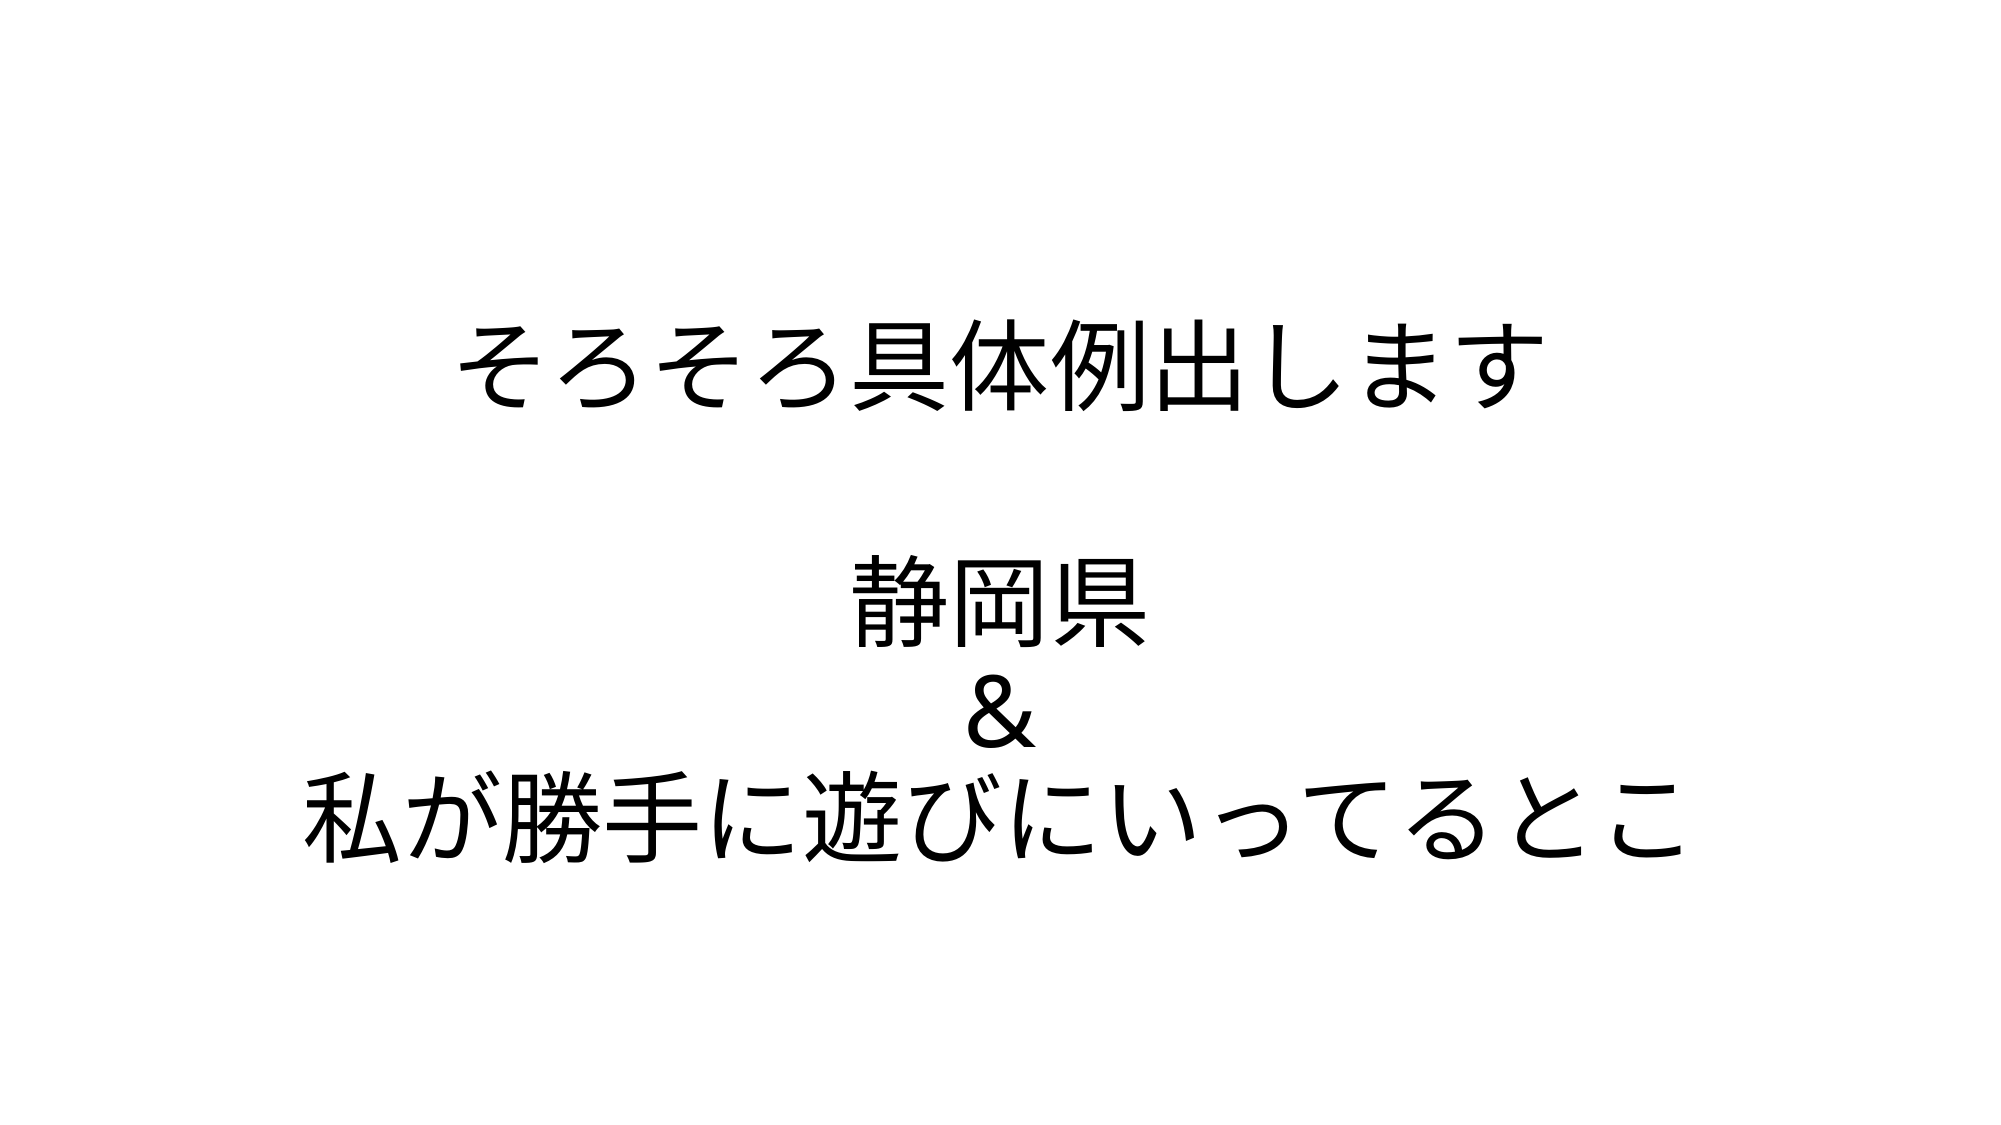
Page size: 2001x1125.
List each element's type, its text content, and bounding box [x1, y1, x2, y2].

list そろそろ具体例出します 静岡県 & 私が勝手に遊びにいってるとこ [137, 181, 1863, 1014]
